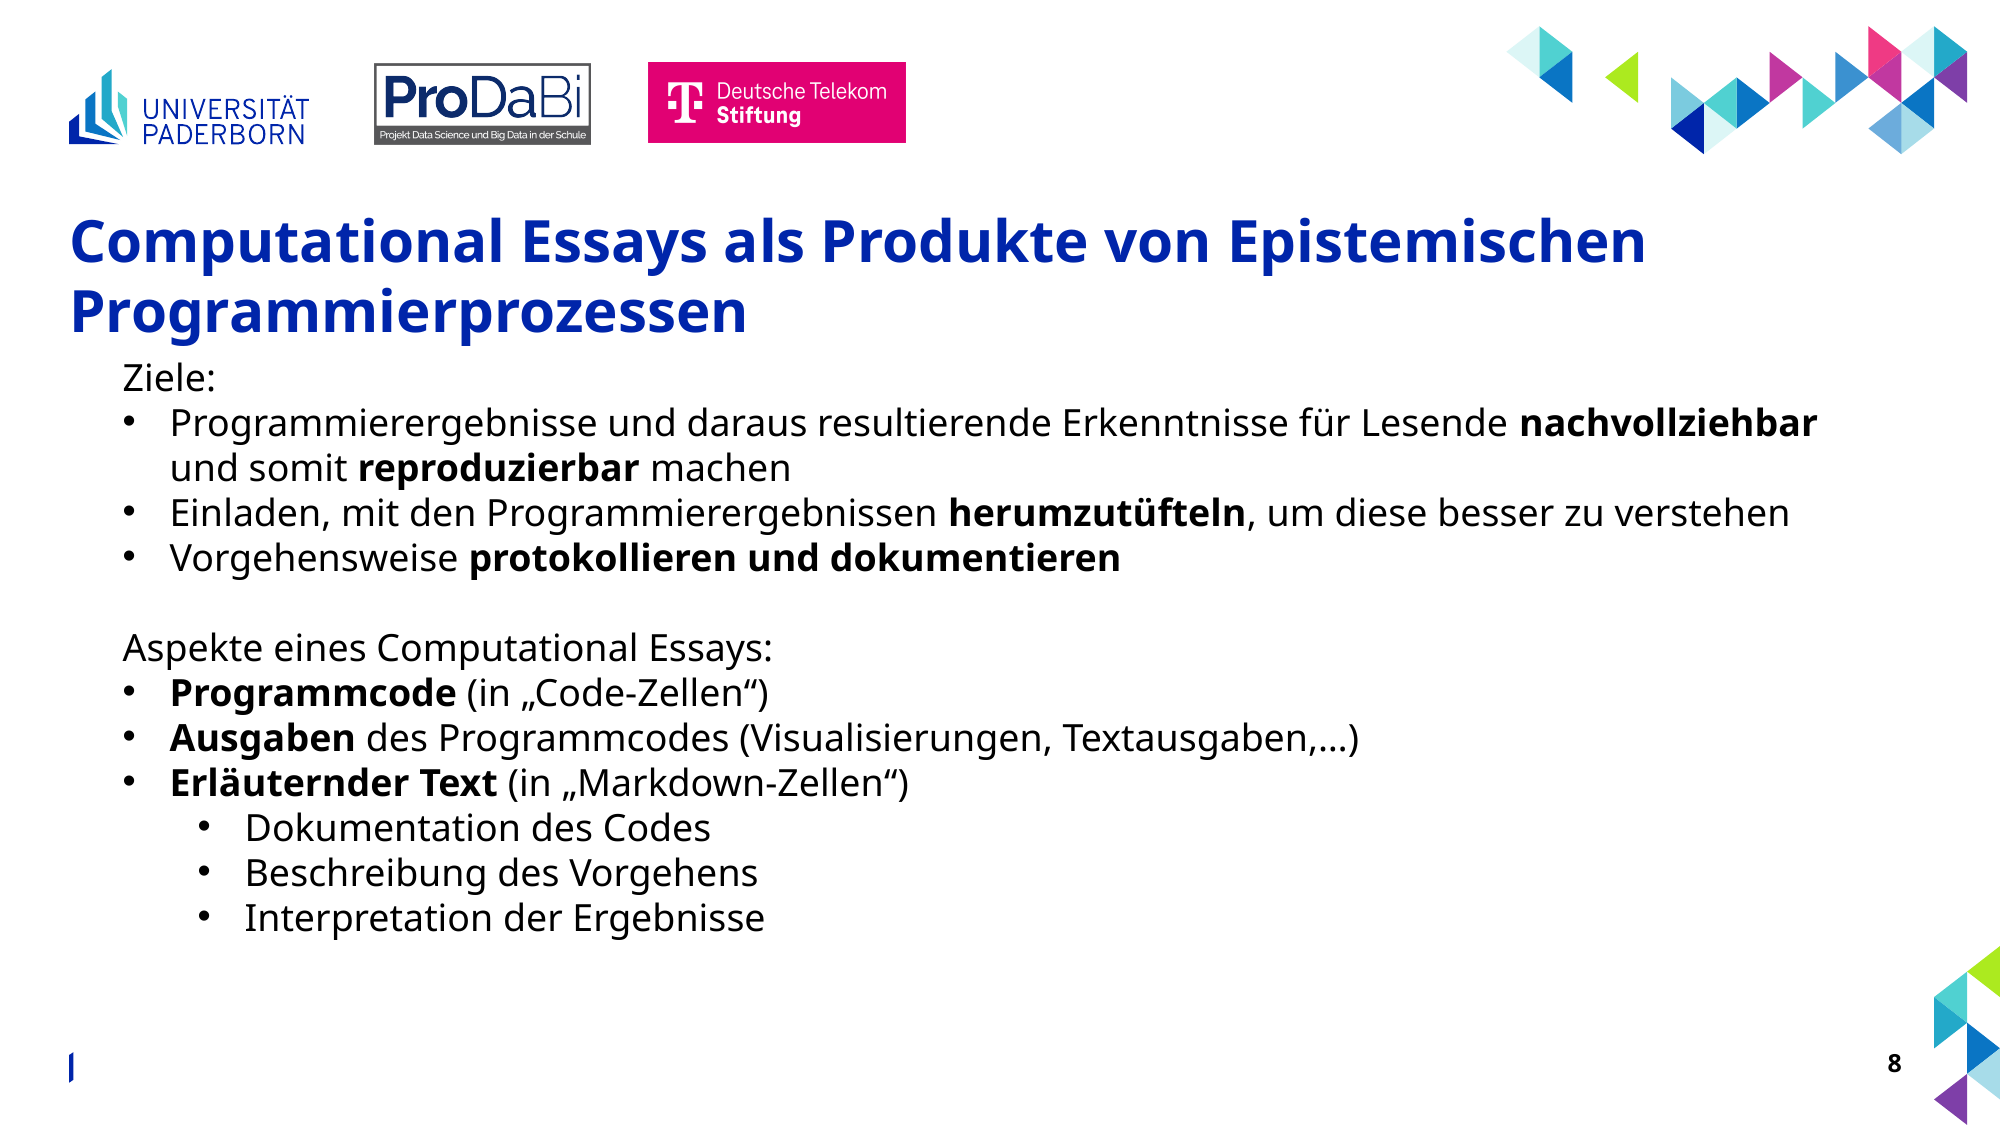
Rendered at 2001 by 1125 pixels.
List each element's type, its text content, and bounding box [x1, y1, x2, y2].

text_box [307, 276, 1660, 346]
picture [648, 62, 906, 143]
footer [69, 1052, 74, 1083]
slide_number 8 [1819, 1052, 1902, 1083]
text_box Ziele: Programmierergebnisse und daraus resultierende Erkenntnisse für Lesende nachvollziehbar und somit reproduzierbar machen Einladen, mit den Programmierergebnissen herumzutüfteln, um diese besser zu verstehen Vorgehensweise protokollieren und dokumentieren Aspekte eines Computational Essays: Programmcode (in „Code-Zellen“) Ausgaben des Programmcodes (Visualisierungen, Textausgaben,…) Erläuternder Text (in „Markdown-Zellen“) Dokumentation des Codes Beschreibung des Vorgehens Interpretation der Ergebnisse [107, 346, 1902, 1036]
picture [374, 63, 591, 145]
title Computational Essays als Produkte von Epistemischen Programmierprozessen [69, 204, 1931, 347]
